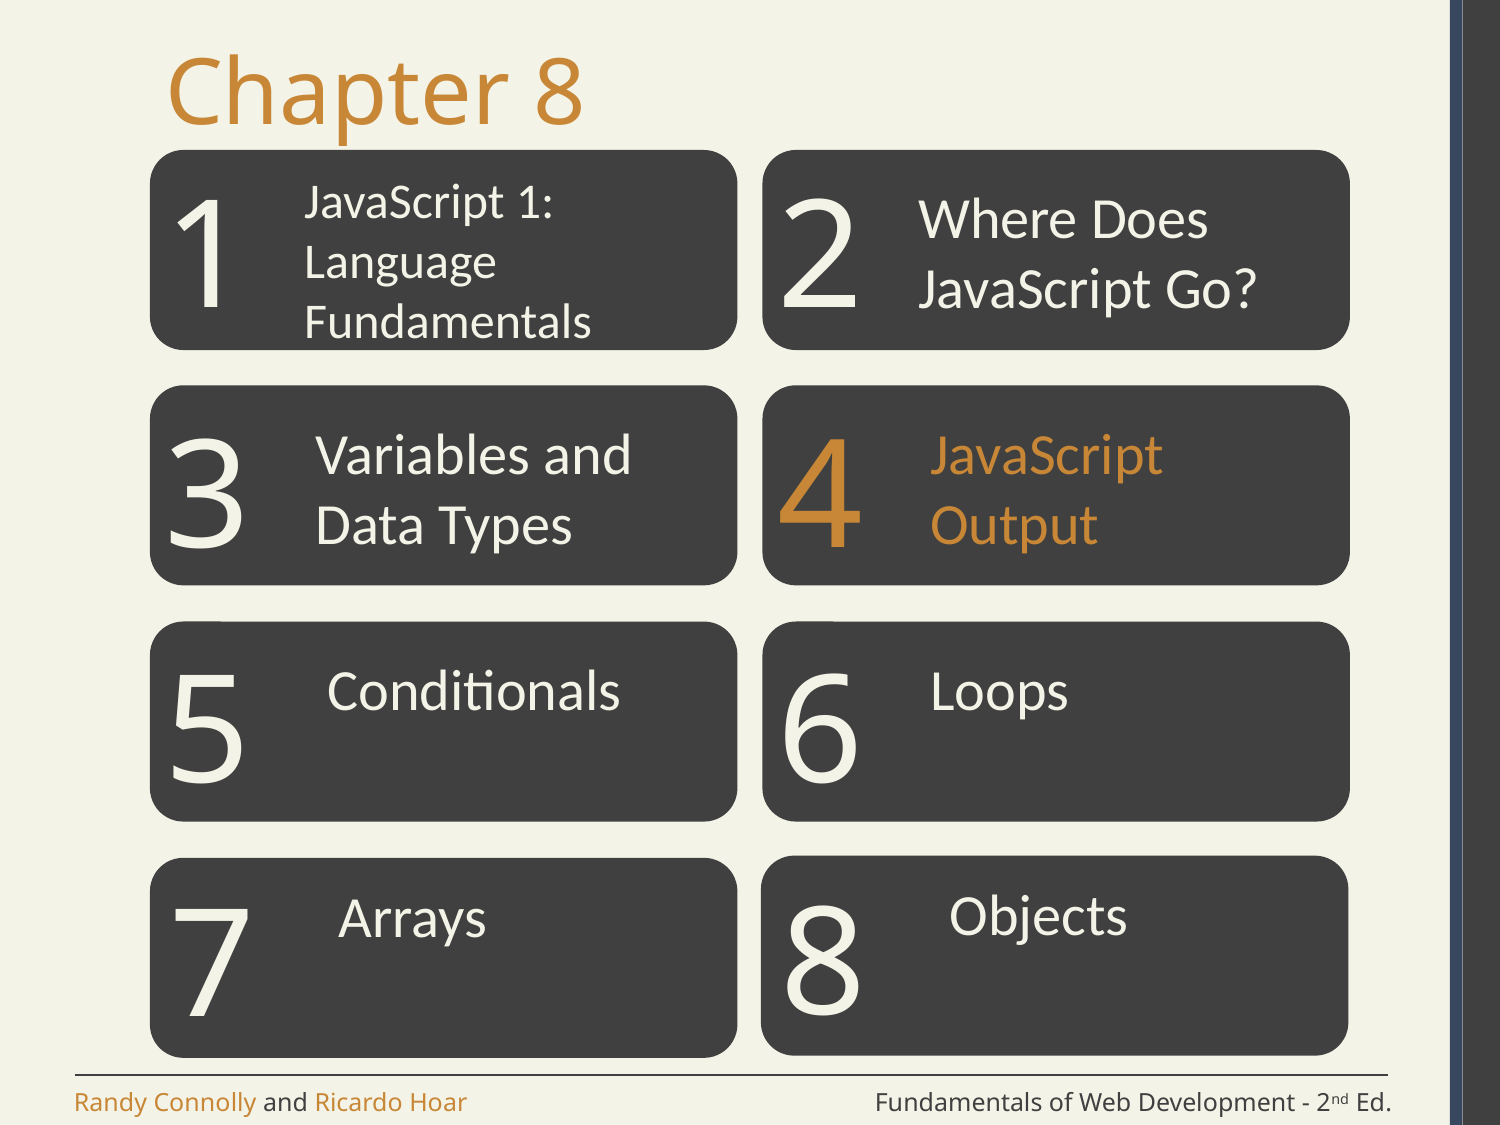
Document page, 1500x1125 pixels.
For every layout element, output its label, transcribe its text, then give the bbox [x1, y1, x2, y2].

text_box Conditionals [312, 645, 727, 730]
text_box [147, 871, 154, 1045]
text_box 5 [150, 624, 263, 820]
text_box 6 [762, 624, 875, 820]
text_box [778, 619, 1353, 824]
text_box Variables and Data Types [301, 408, 715, 564]
text_box [162, 383, 740, 588]
text_box [165, 619, 740, 824]
text_box [161, 147, 740, 353]
text_box 3 [150, 390, 263, 586]
text_box 8 [765, 857, 879, 1052]
text_box Where Does JavaScript Go? [903, 172, 1317, 328]
text_box [165, 855, 740, 1060]
text_box Objects [935, 869, 1349, 955]
text_box [775, 853, 1351, 1058]
text_box JavaScript Output [915, 408, 1329, 564]
text_box 4 [762, 390, 875, 586]
text_box 2 [762, 149, 875, 345]
text_box 7 [154, 859, 268, 1055]
text_box Arrays [324, 872, 738, 957]
text_box 1 [150, 149, 263, 345]
text_box [774, 147, 1353, 353]
text_box JavaScript 1: Language Fundamentals [289, 160, 703, 356]
text_box Loops [915, 645, 1329, 730]
text_box [758, 869, 765, 1043]
title Chapter 8 [150, 24, 1450, 200]
text_box [775, 383, 1353, 588]
